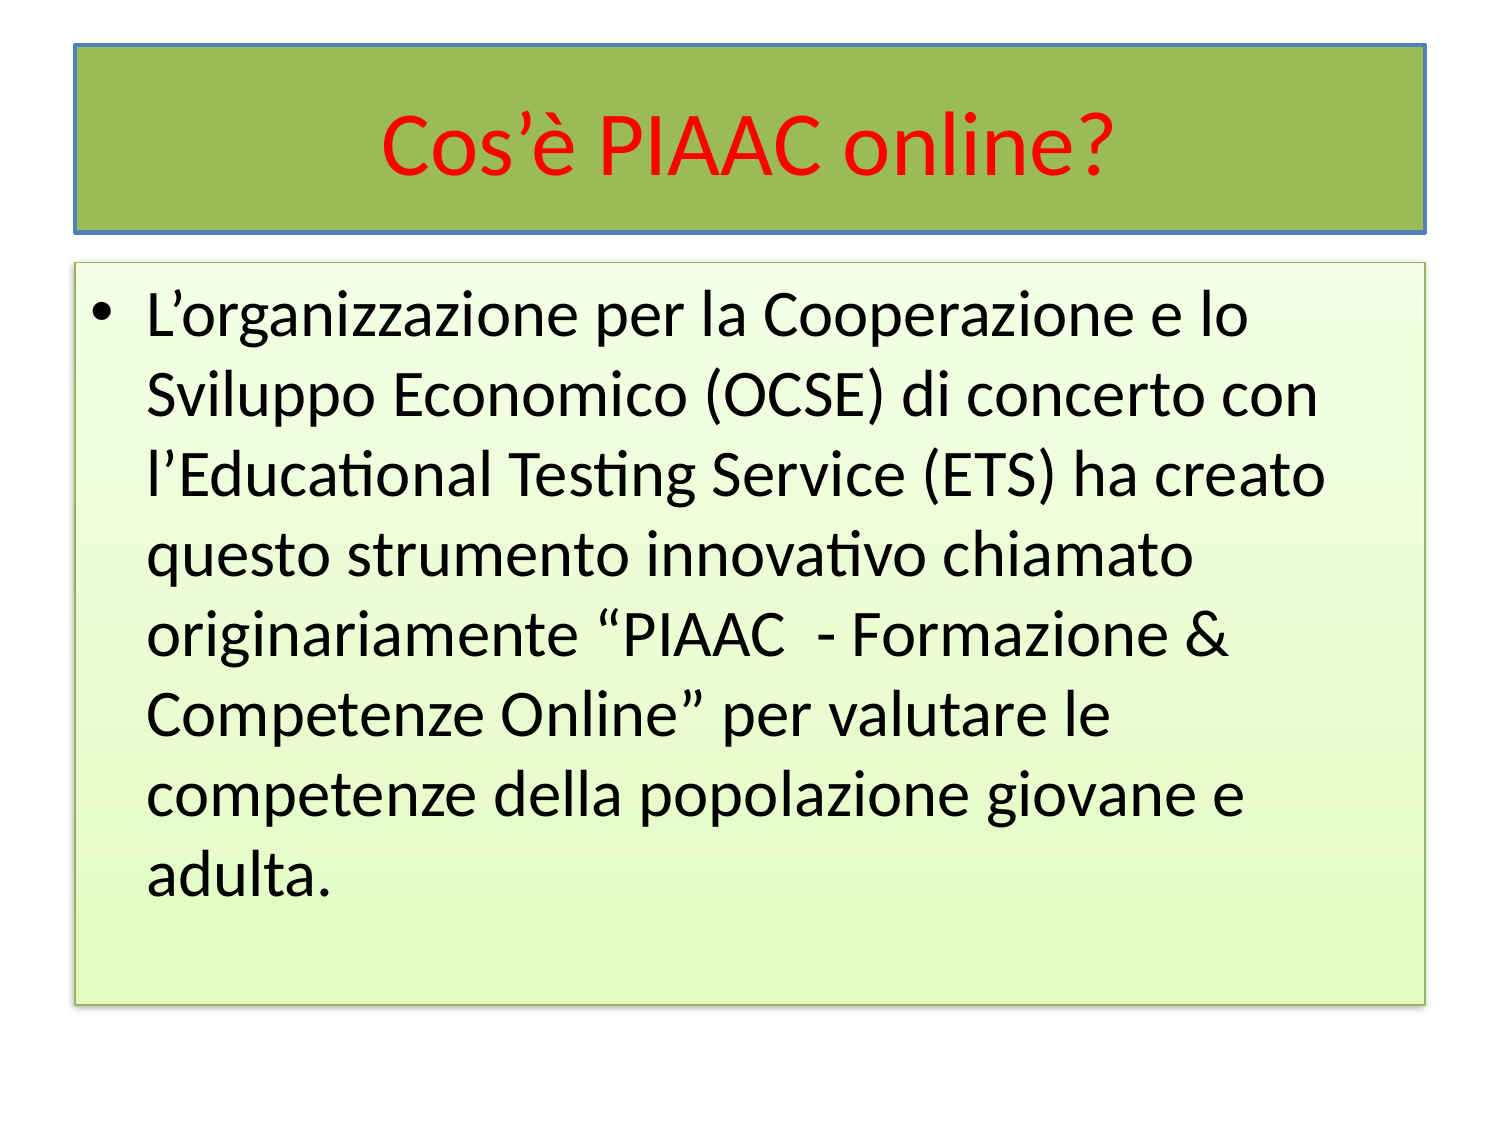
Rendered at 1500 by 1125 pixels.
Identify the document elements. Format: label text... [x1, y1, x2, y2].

list L’organizzazione per la Cooperazione e lo Sviluppo Economico (OCSE) di concerto con l’Educational Testing Service (ETS) ha creato questo strumento innovativo chiamato originariamente “PIAAC - Formazione & Competenze Online” per valutare le competenze della popolazione giovane e adulta. [74, 262, 1426, 1006]
title Cos’è PIAAC online? [73, 43, 1427, 235]
